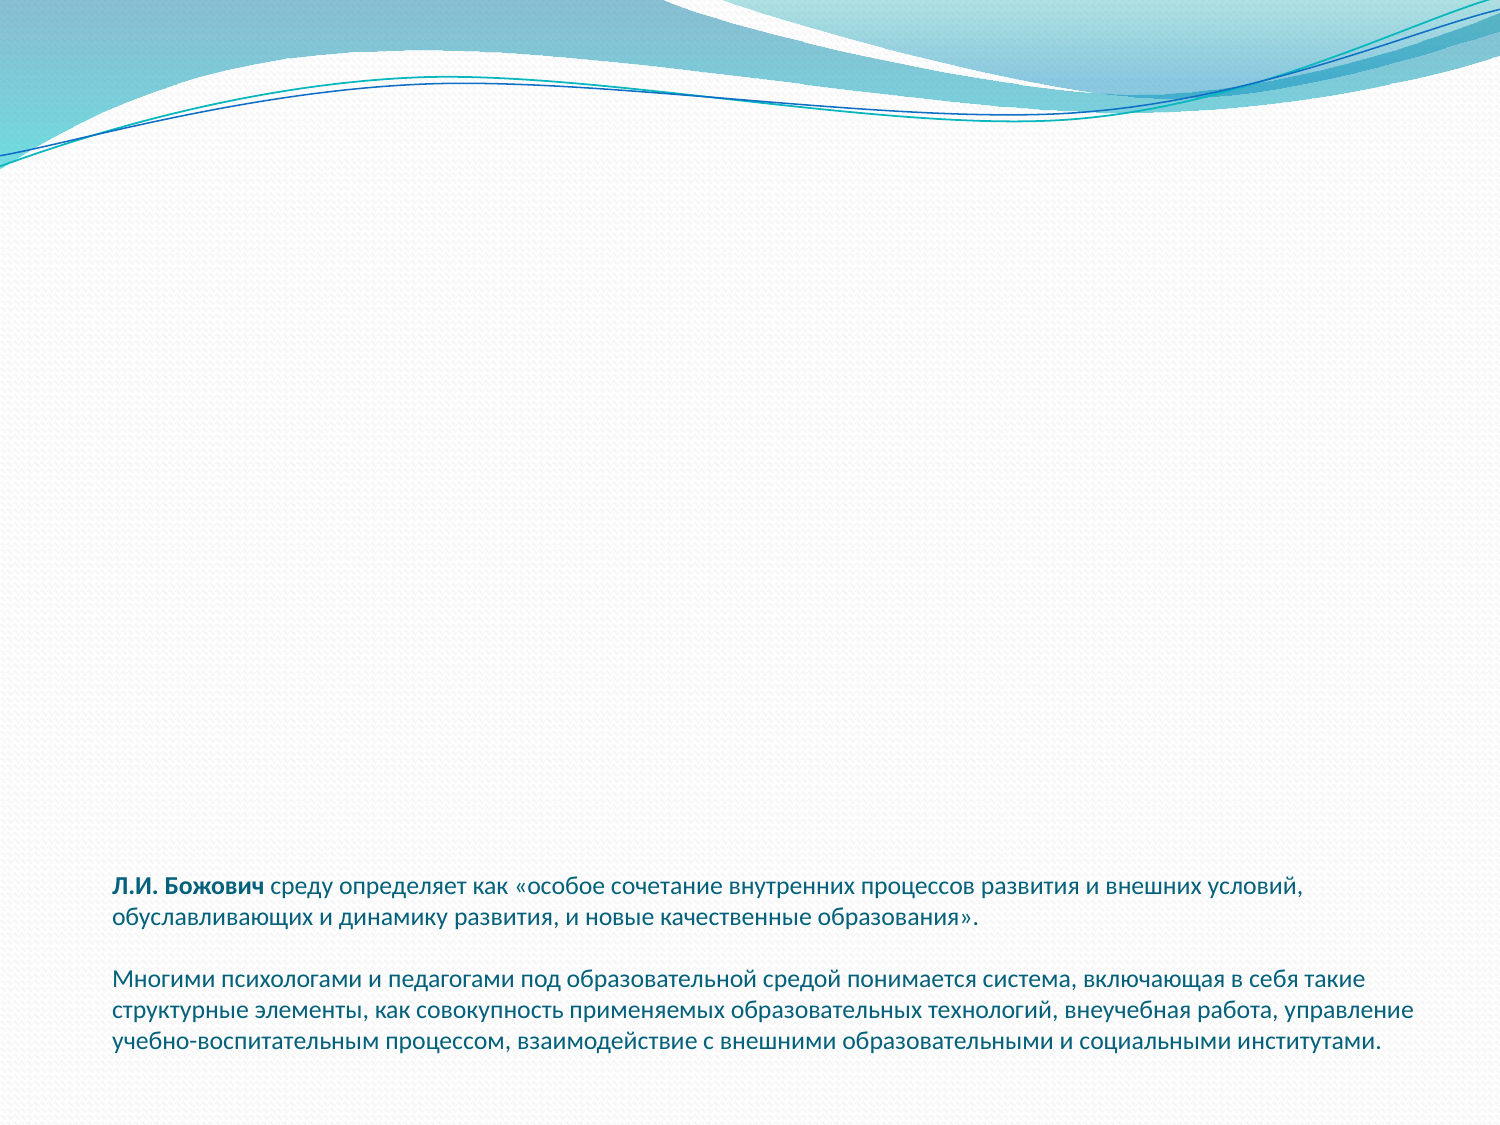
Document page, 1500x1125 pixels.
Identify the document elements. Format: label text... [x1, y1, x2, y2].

title Л.И. Божович среду определяет как «особое сочетание внутренних процессов развития и внешних условий, обуславливающих и динамику развития, и новые качественные образования». Многими психологами и педагогами под образовательной средой понимается система, включающая в себя такие структурные элементы, как совокупность применяемых образовательных технологий, внеучебная работа, управление учебно-воспитательным процессом, взаимодействие с внешними образовательными и социальными институтами. [112, 834, 1447, 1083]
